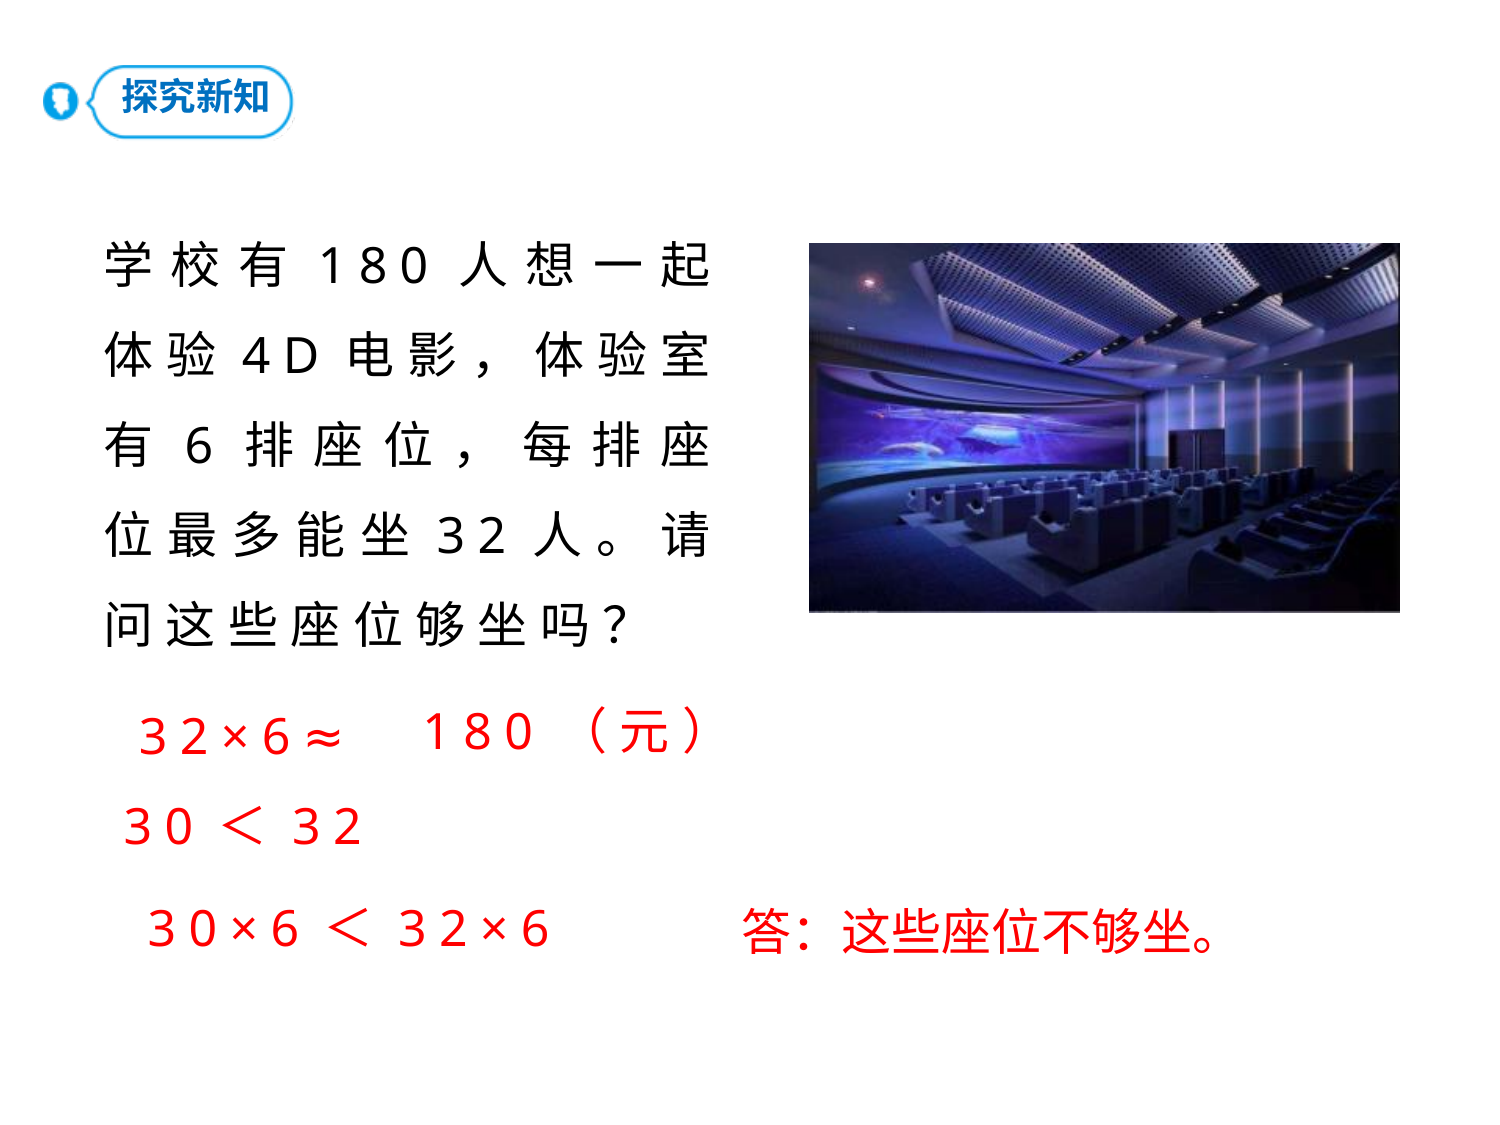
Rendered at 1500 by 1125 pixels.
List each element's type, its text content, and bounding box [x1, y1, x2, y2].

picture [809, 243, 1400, 613]
text_box 学校有180人想一起体验4D电影，体验室有6排座位，每排座位最多能坐32人。请问这些座位够坐吗？ [88, 196, 739, 662]
text_box 30×6＜32×6 [41, 888, 656, 964]
text_box 32×6≈ [123, 697, 561, 773]
text_box 180（元） [407, 692, 798, 768]
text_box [43, 65, 296, 142]
text_box 30＜32 [41, 787, 444, 862]
text_box 答：这些座位不够坐。 [667, 893, 1317, 968]
